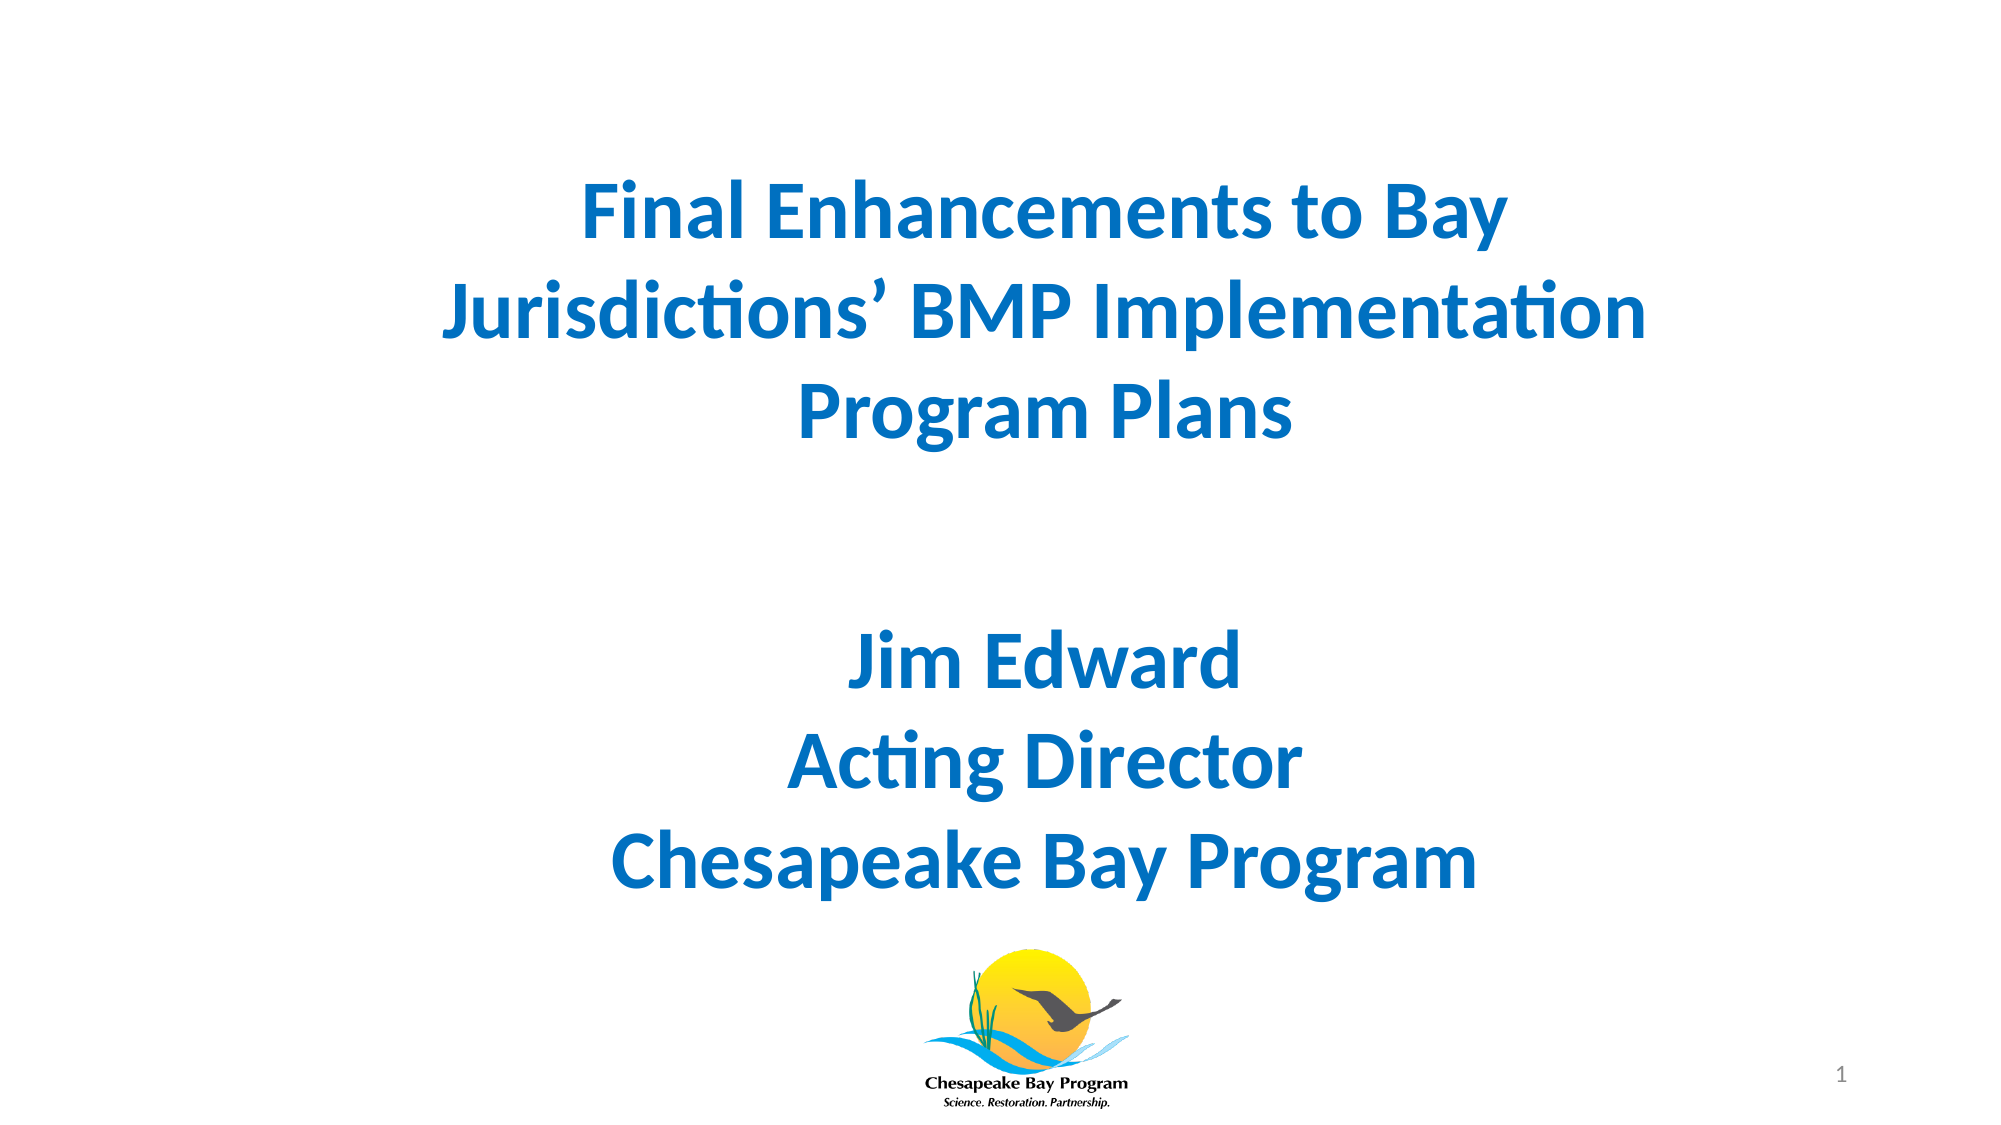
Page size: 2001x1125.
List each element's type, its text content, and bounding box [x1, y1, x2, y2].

picture [923, 948, 1129, 1109]
slide_number 1 [1412, 1042, 1863, 1103]
text_box Final Enhancements to Bay Jurisdictions’ BMP Implementation Program Plans Jim Edward Acting Director Chesapeake Bay Program [355, 147, 1736, 913]
